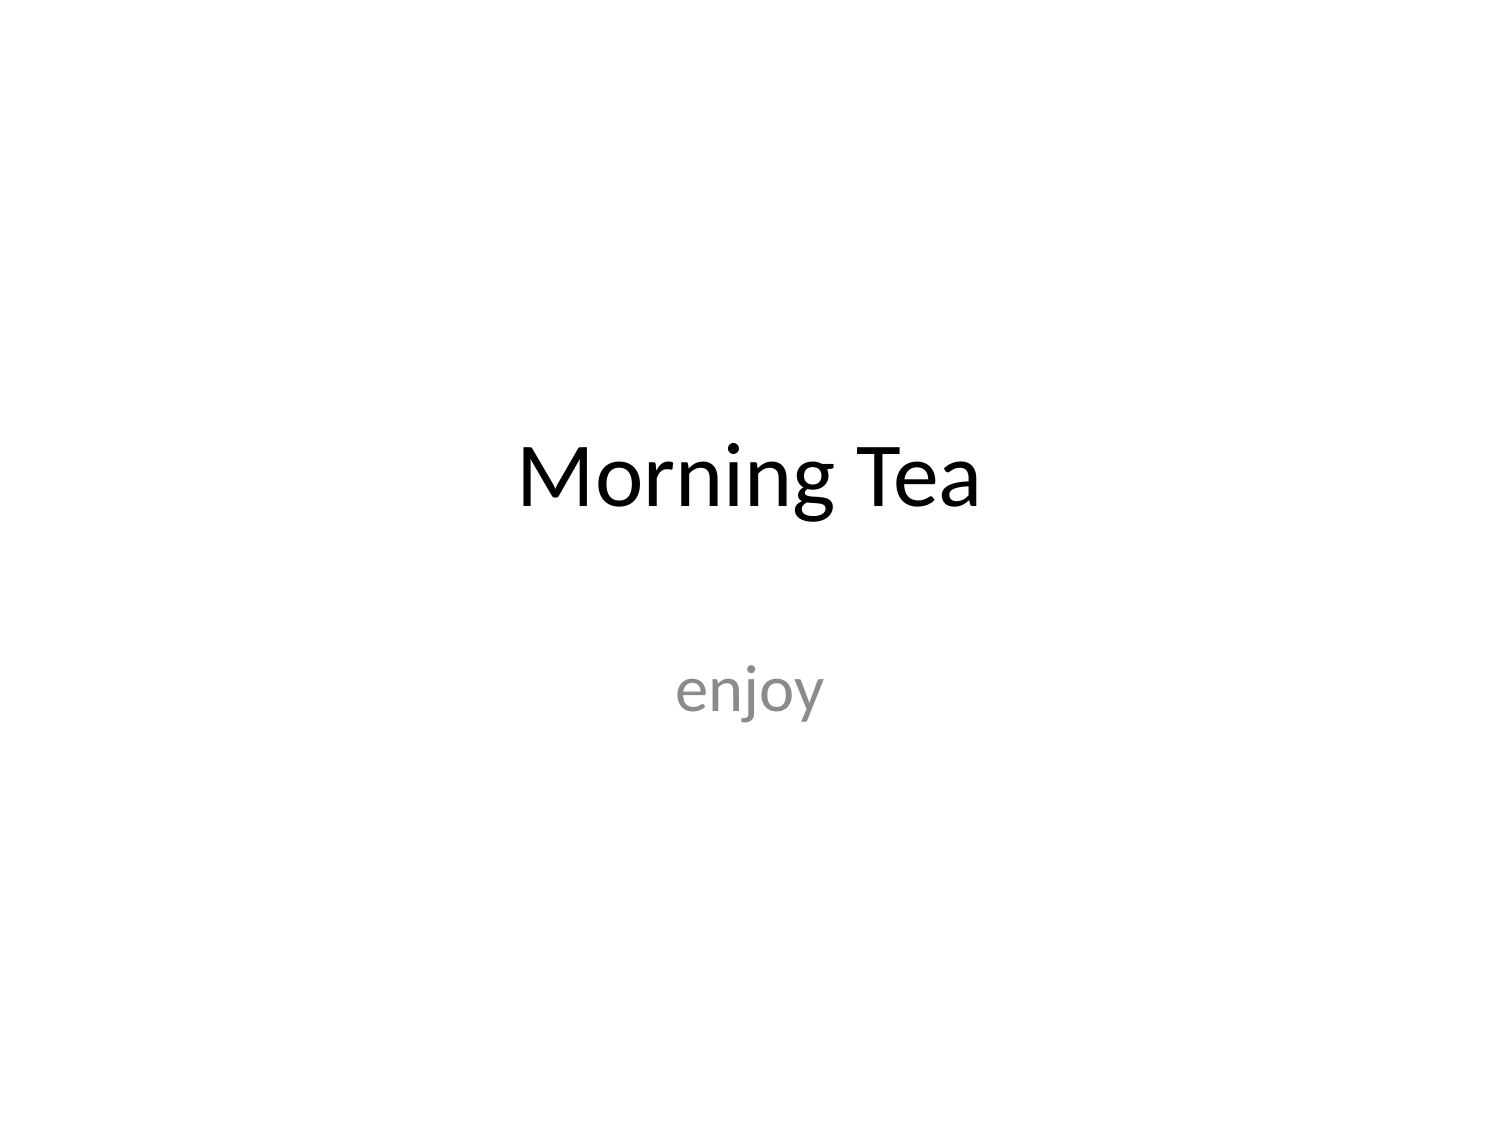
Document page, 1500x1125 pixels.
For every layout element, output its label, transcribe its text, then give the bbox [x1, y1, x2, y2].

title Morning Tea [112, 349, 1388, 591]
subtitle enjoy [225, 637, 1275, 925]
